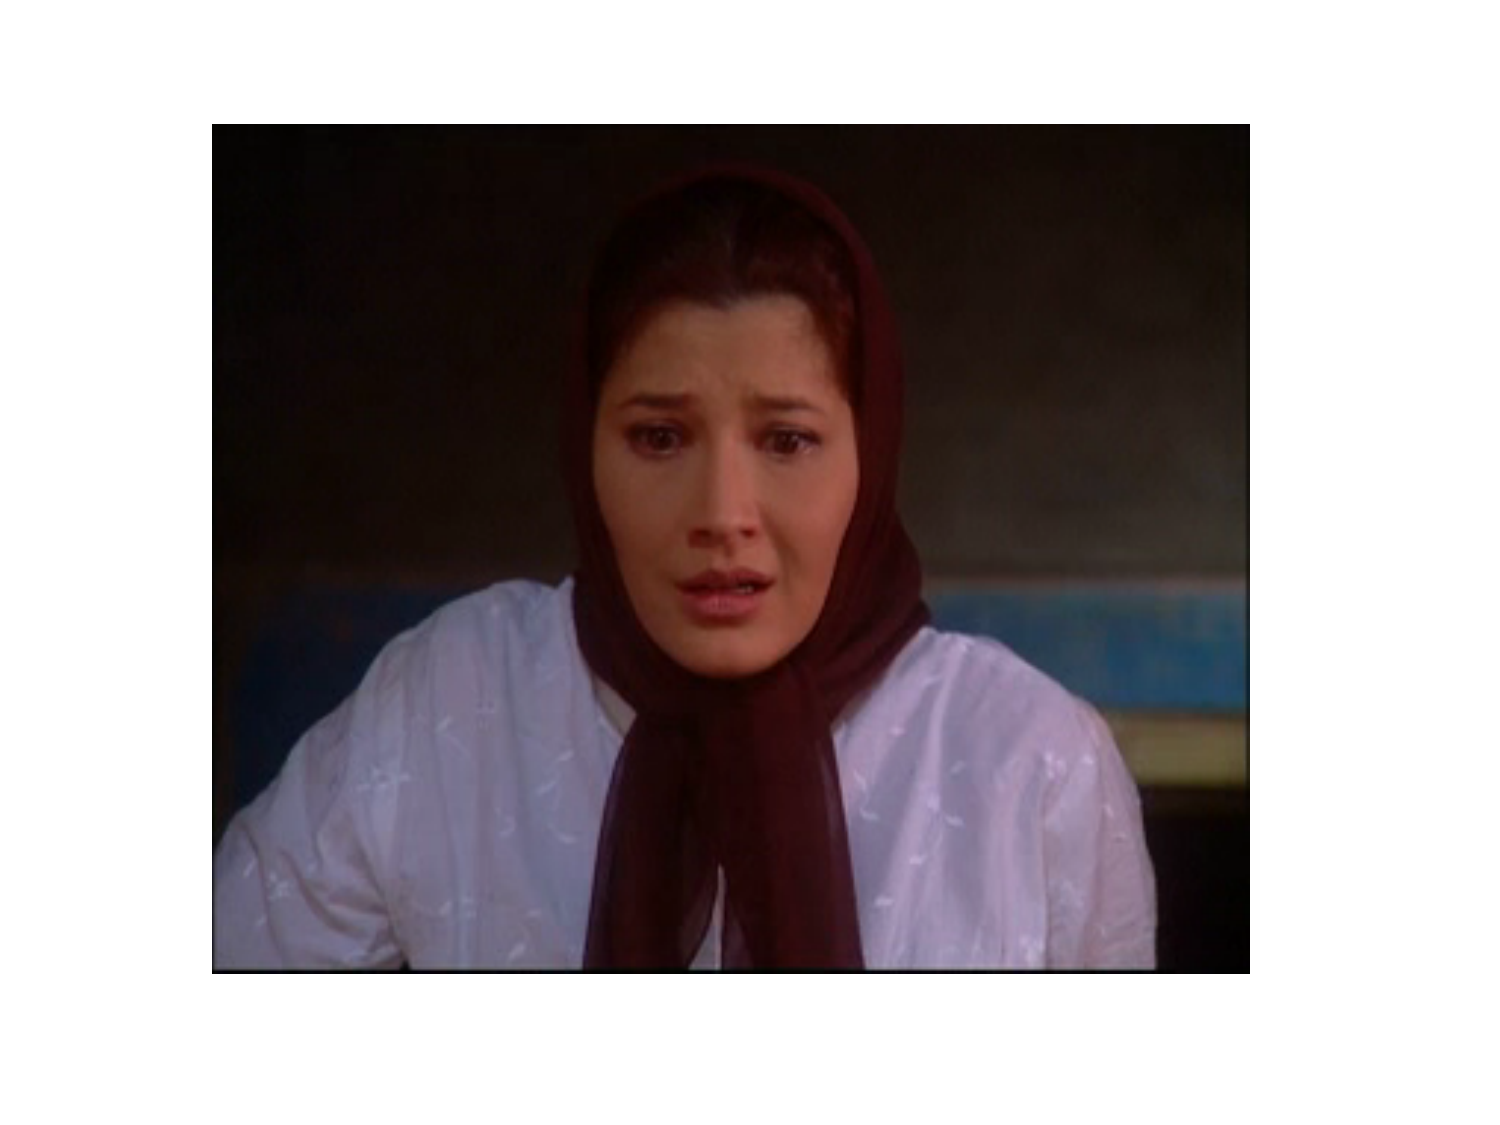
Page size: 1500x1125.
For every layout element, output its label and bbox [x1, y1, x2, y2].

picture [212, 124, 1251, 975]
